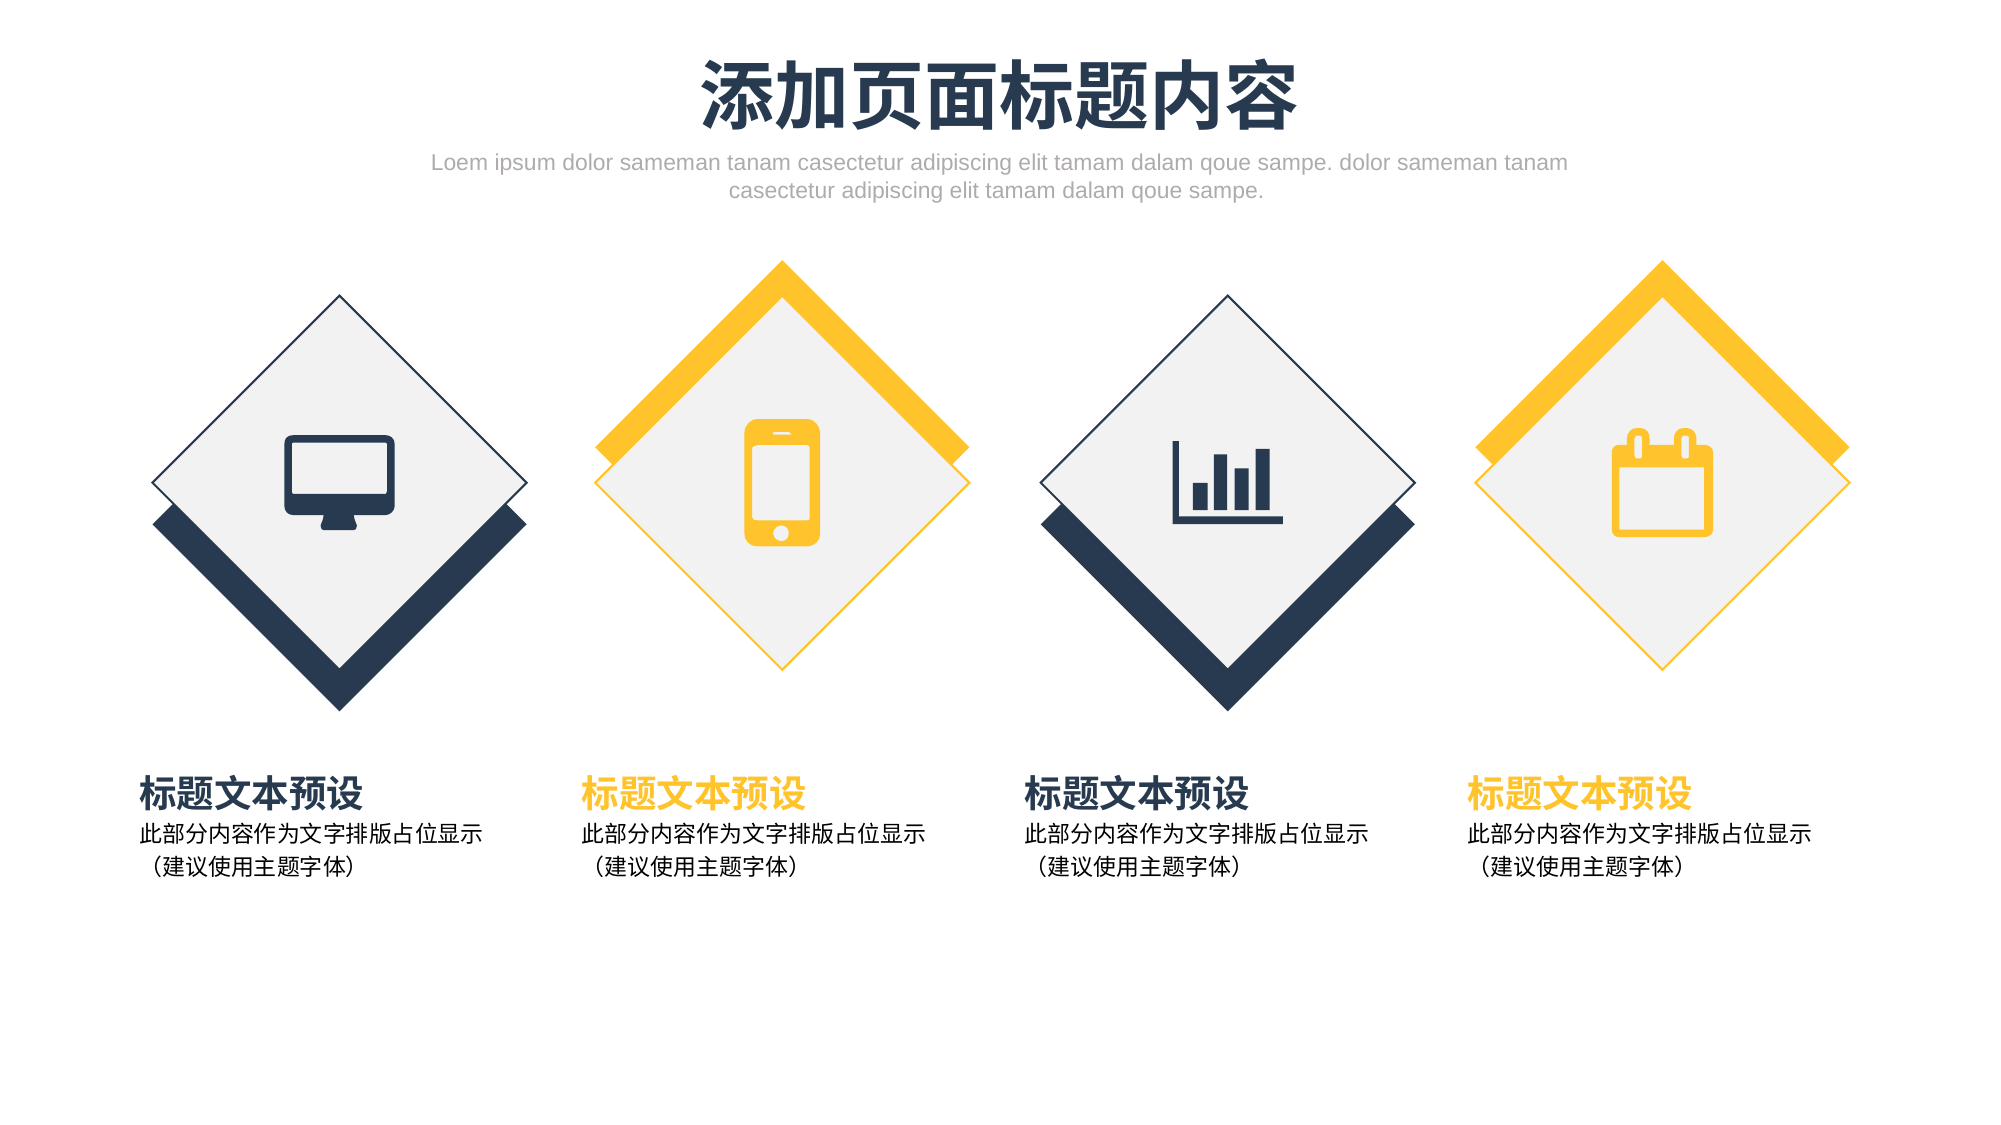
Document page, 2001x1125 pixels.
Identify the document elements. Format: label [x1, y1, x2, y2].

text_box [139, 314, 1869, 954]
